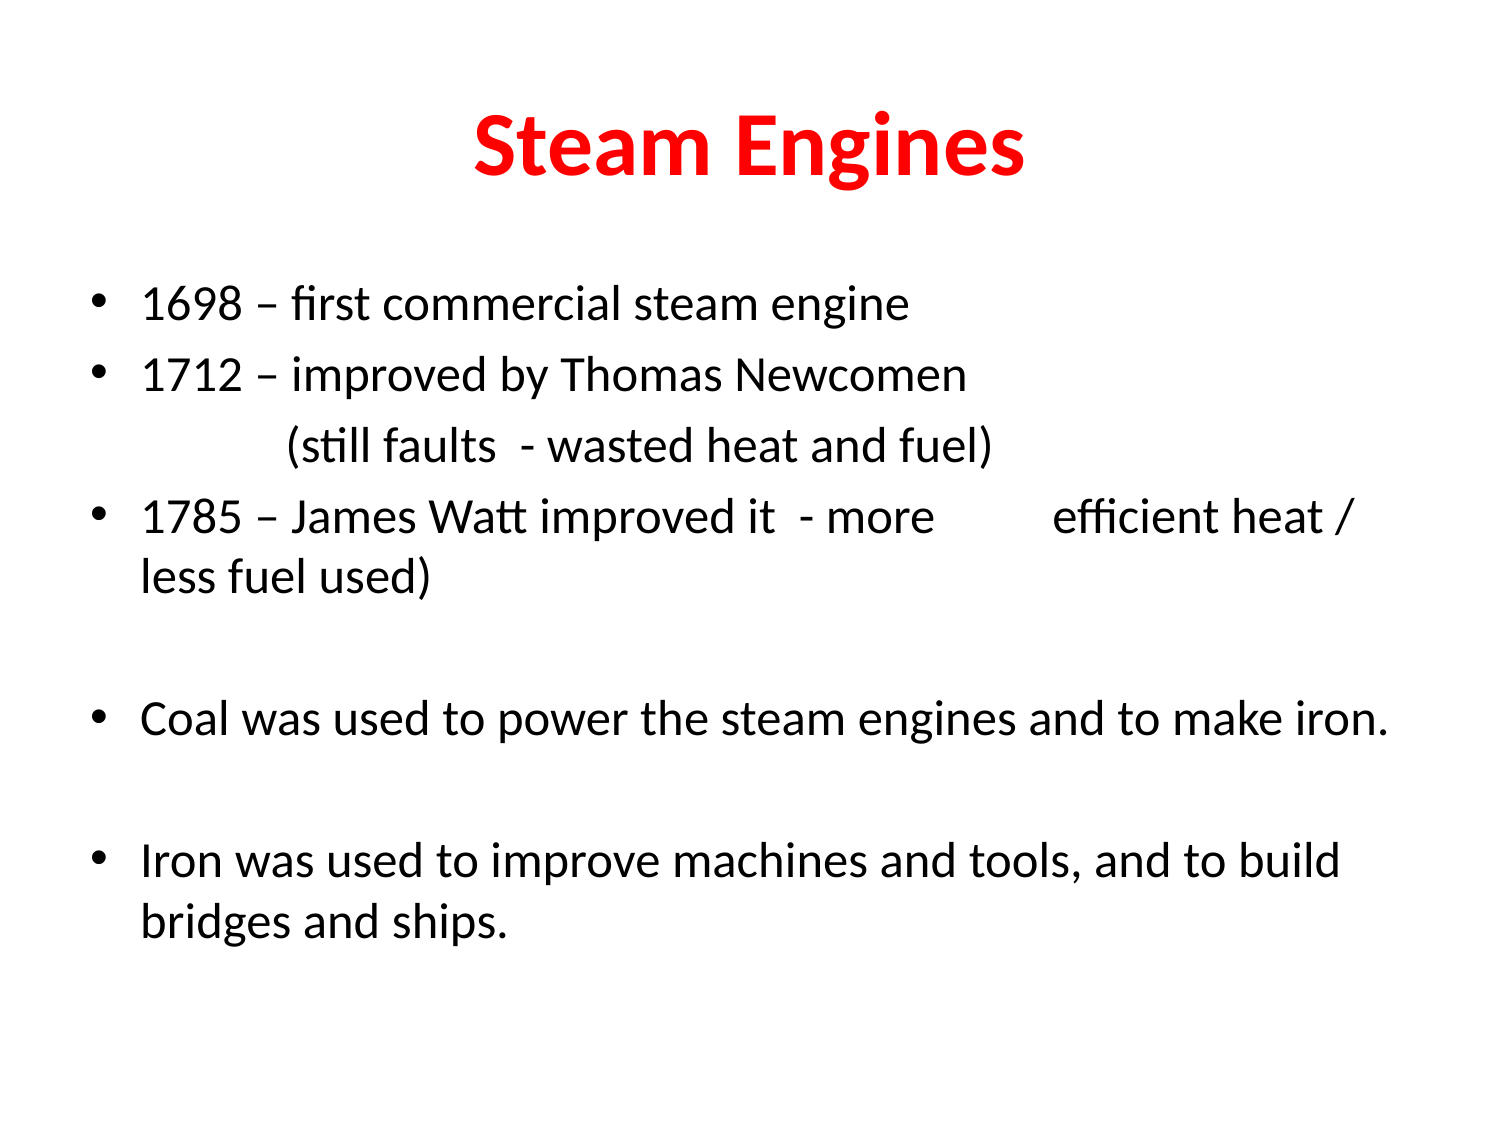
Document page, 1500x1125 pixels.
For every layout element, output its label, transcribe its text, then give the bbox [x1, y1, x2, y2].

title Steam Engines [75, 45, 1425, 233]
list 1698 – first commercial steam engine 1712 – improved by Thomas Newcomen (still faults - wasted heat and fuel) 1785 – James Watt improved it - more efficient heat / less fuel used) Coal was used to power the steam engines and to make iron. Iron was used to improve machines and tools, and to build bridges and ships. [75, 262, 1425, 1005]
